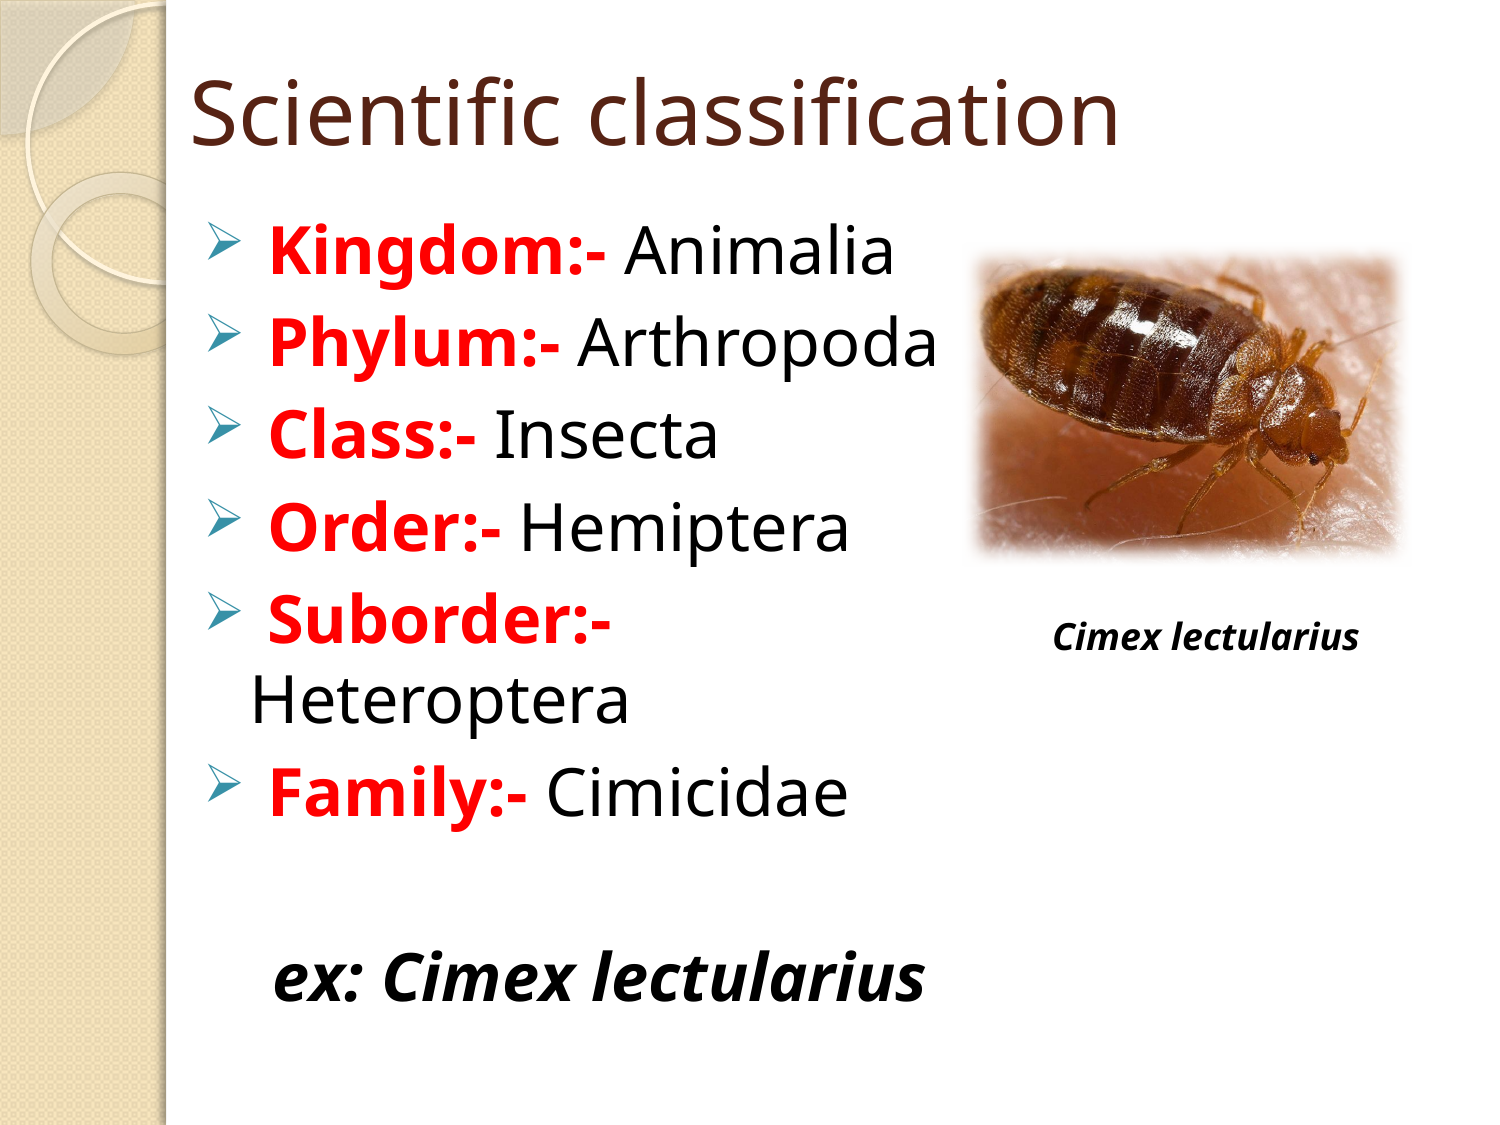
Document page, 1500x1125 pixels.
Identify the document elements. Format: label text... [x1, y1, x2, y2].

title Scientific classification [174, 45, 1275, 175]
picture [962, 242, 1413, 569]
text_box Cimex lectularius [1037, 605, 1400, 666]
list Kingdom:- Animalia Phylum:- Arthropoda Class:- Insecta Order:- Hemiptera Suborder:- Heteroptera Family:- Cimicidae ex: Cimex lectularius [174, 200, 1013, 1063]
